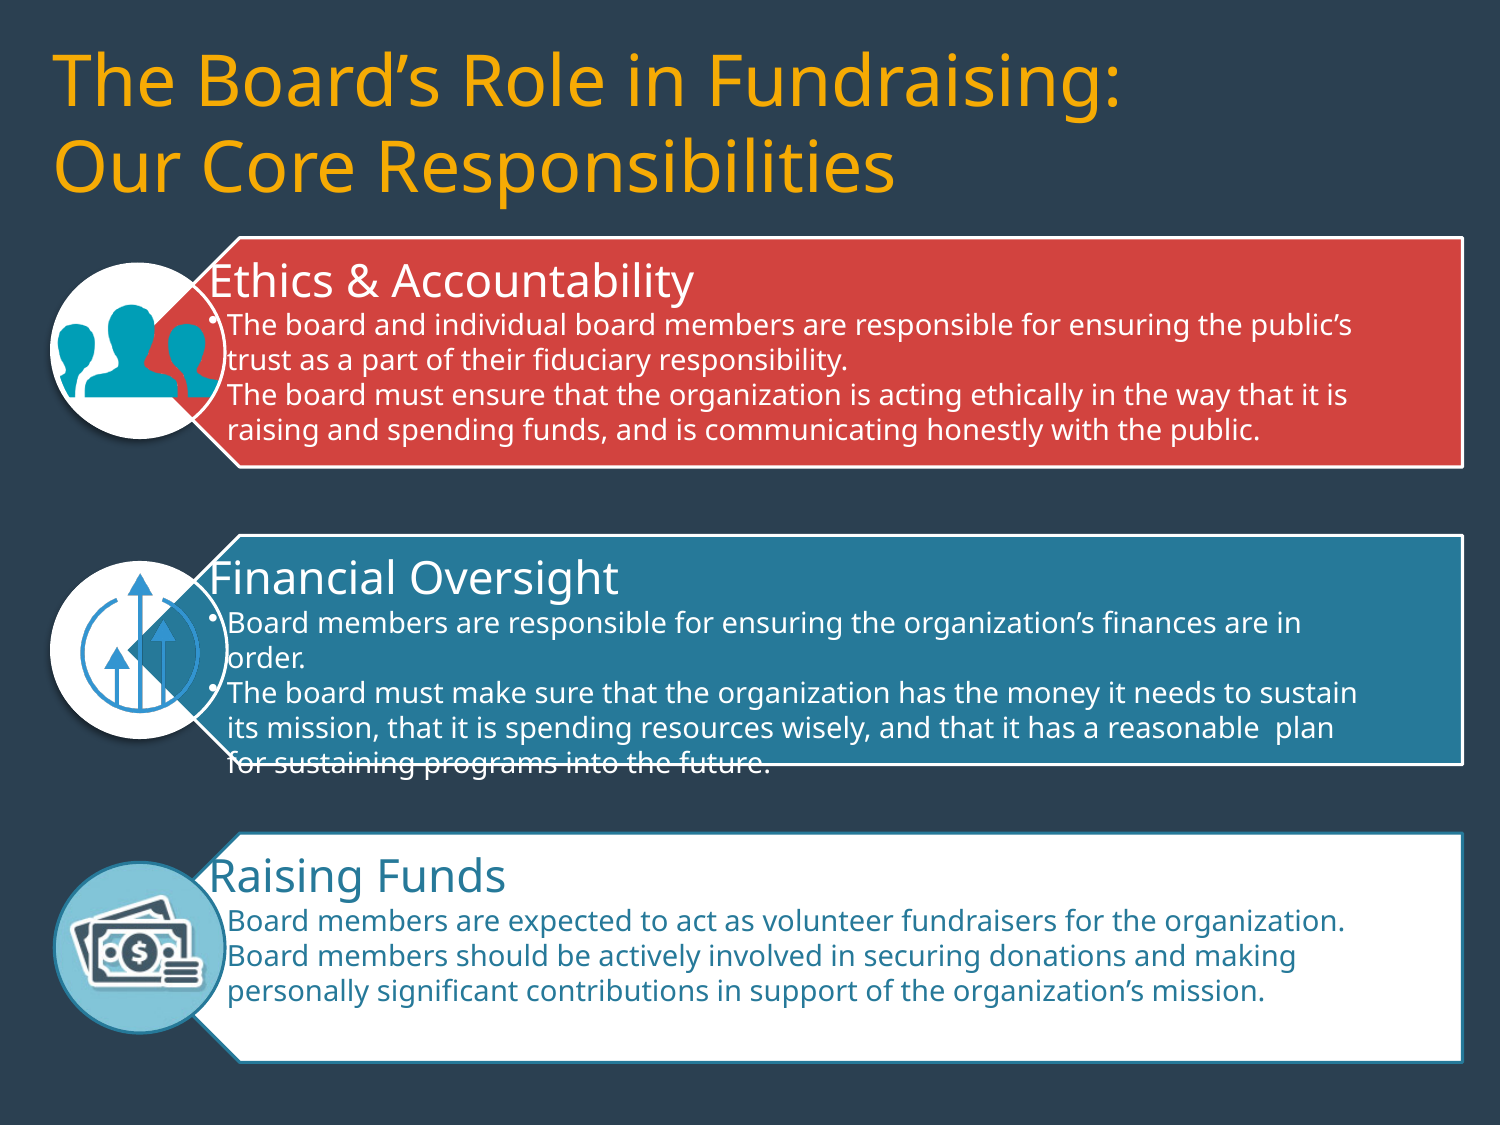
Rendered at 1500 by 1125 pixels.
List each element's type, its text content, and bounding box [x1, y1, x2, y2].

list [24, 236, 1463, 1063]
title The Board’s Role in Fundraising: Our Core Responsibilities [37, 24, 1238, 215]
